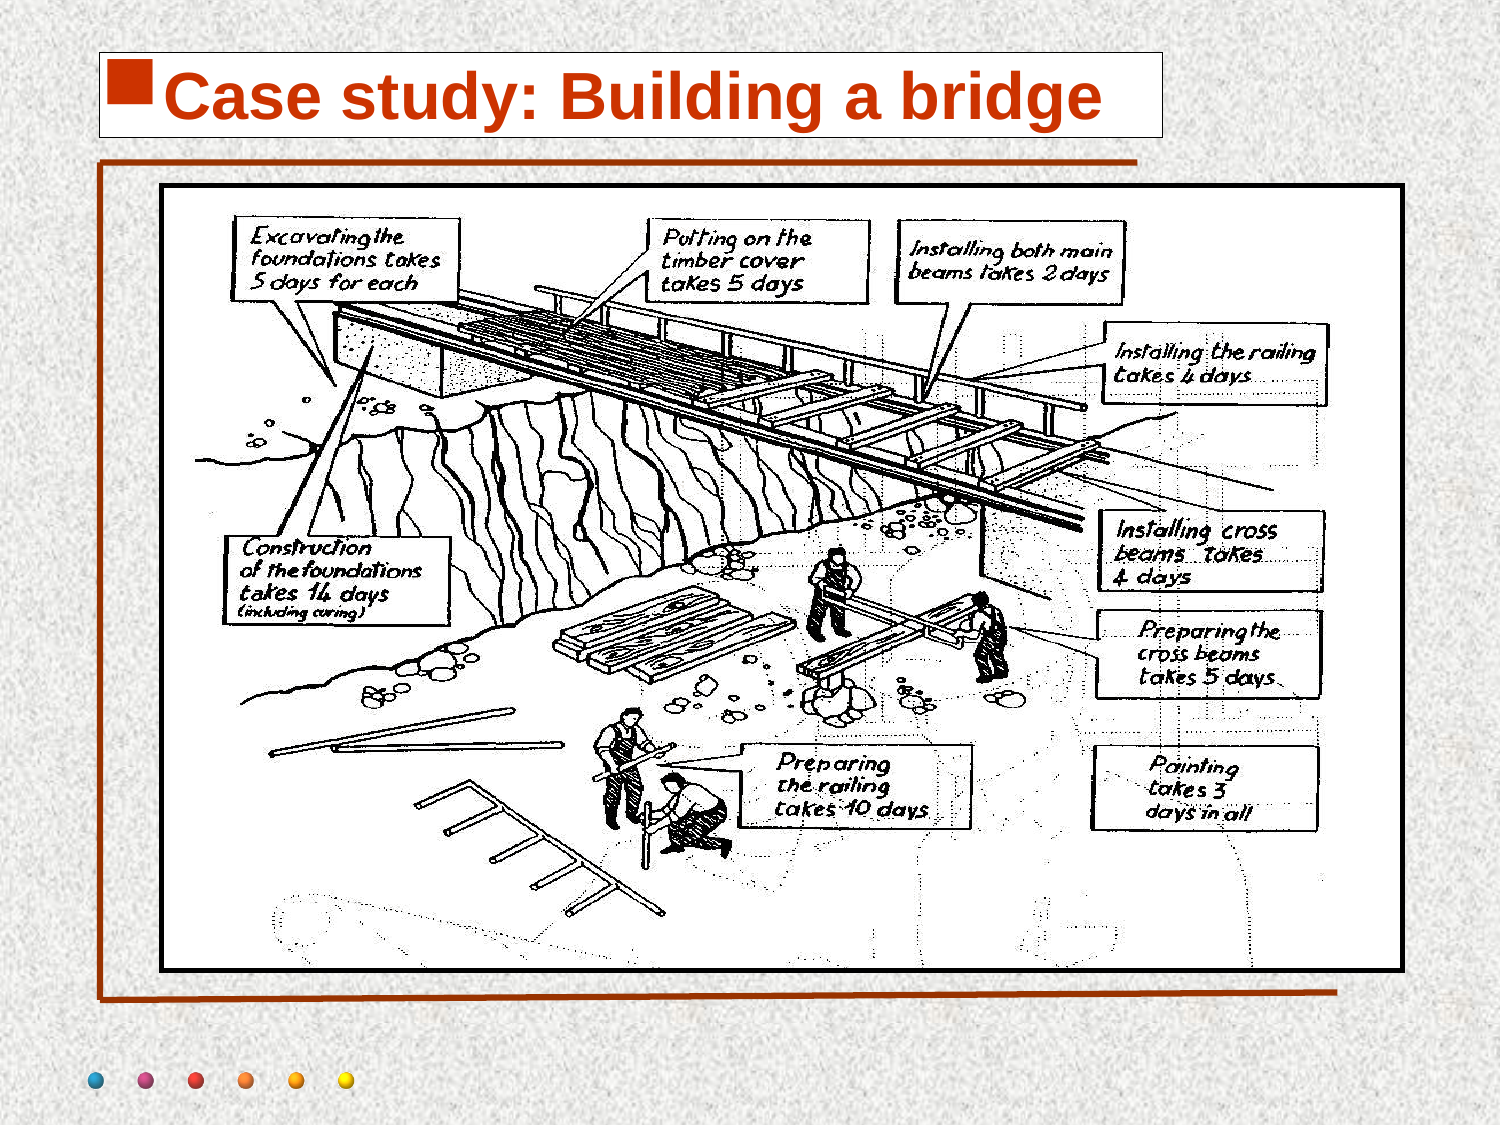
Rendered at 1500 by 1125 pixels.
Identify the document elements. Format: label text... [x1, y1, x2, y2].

picture [0, 0, 1500, 1125]
title Case study: Building a bridge [99, 52, 1163, 138]
